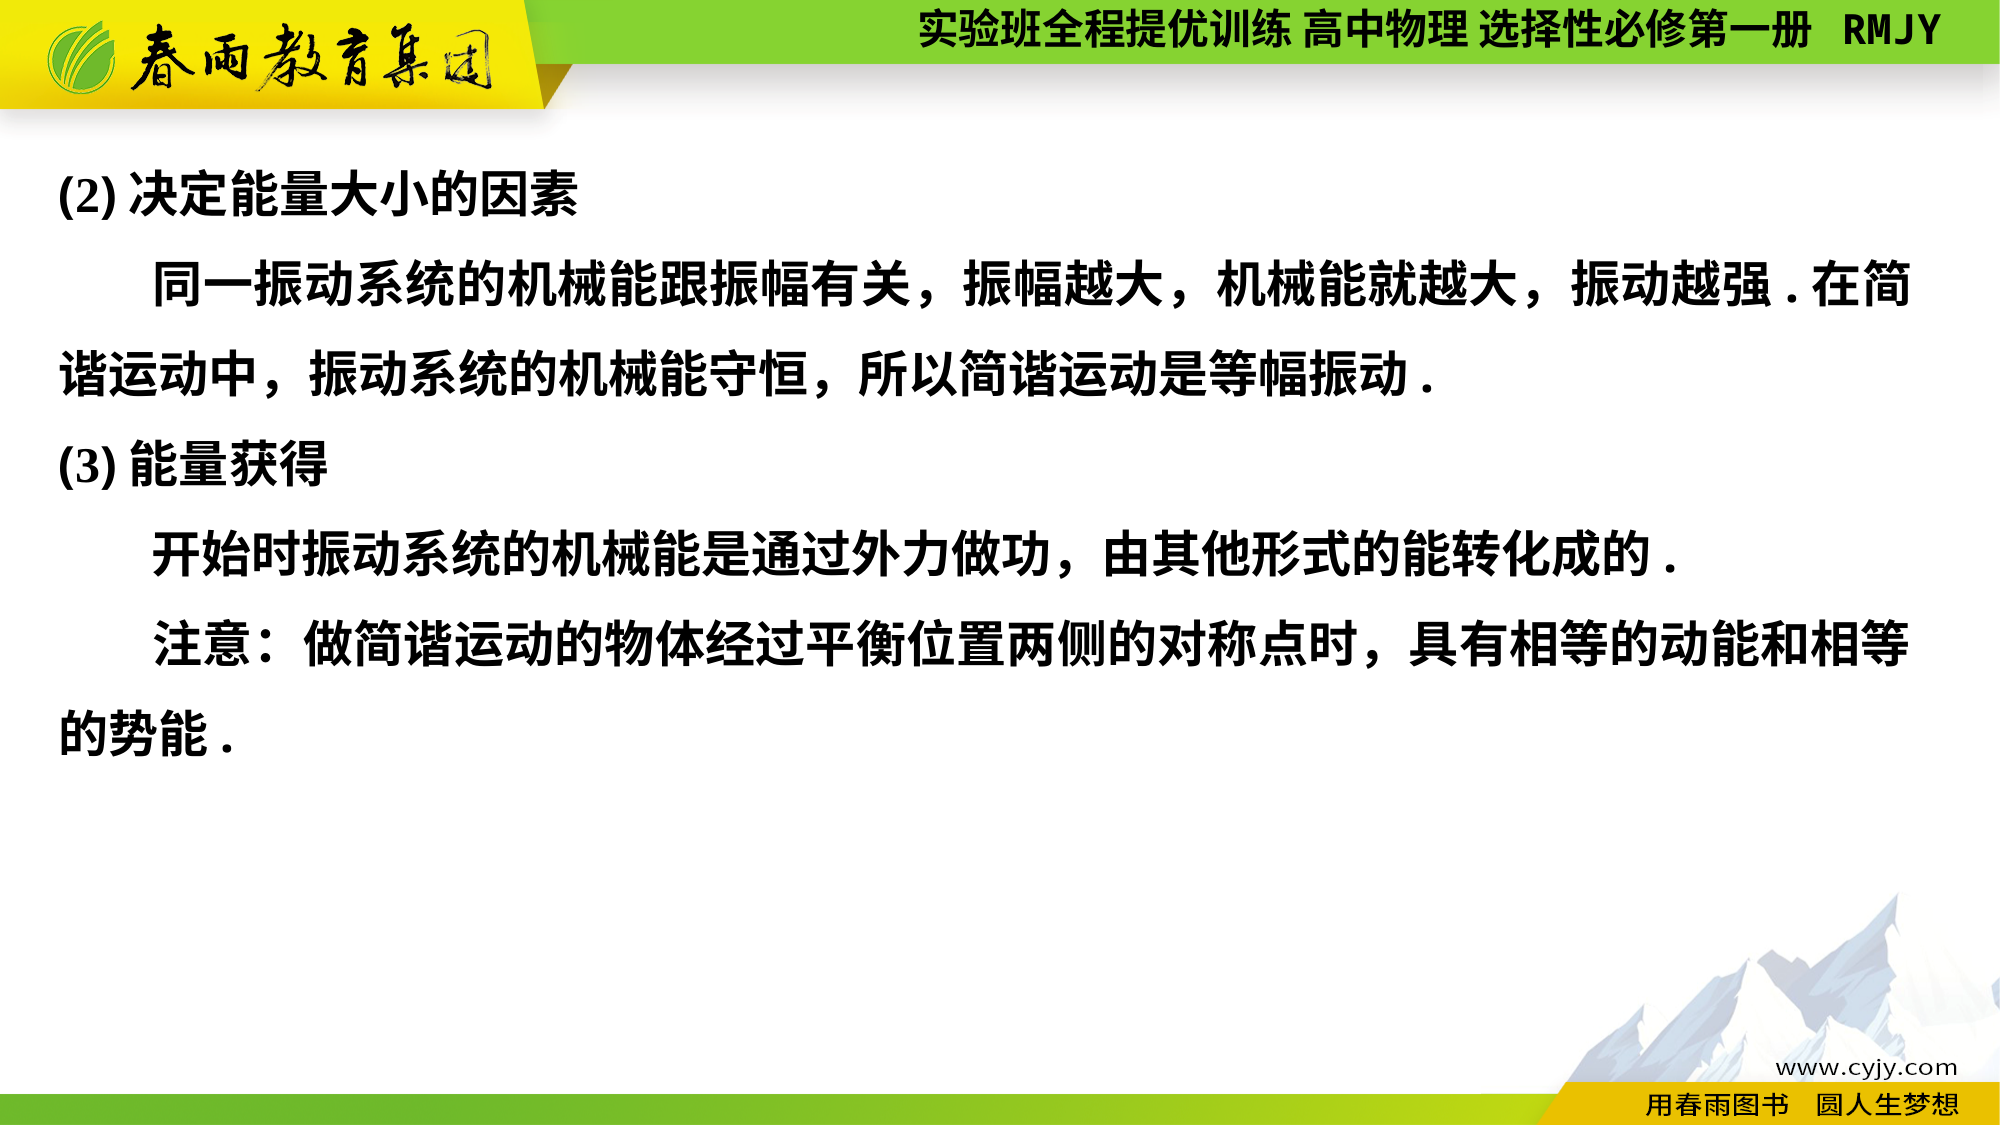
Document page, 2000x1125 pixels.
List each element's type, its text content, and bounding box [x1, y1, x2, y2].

picture [0, 0, 2000, 1125]
list (2)决定能量大小的因素 同一振动系统的机械能跟振幅有关，振幅越大，机械能就越大，振动越强.在简谐运动中，振动系统的机械能守恒，所以简谐运动是等幅振动. (3)能量获得 开始时振动系统的机械能是通过外力做功，由其他形式的能转化成的. 注意：做简谐运动的物体经过平衡位置两侧的对称点时，具有相等的动能和相等的势能. [43, 125, 1928, 766]
